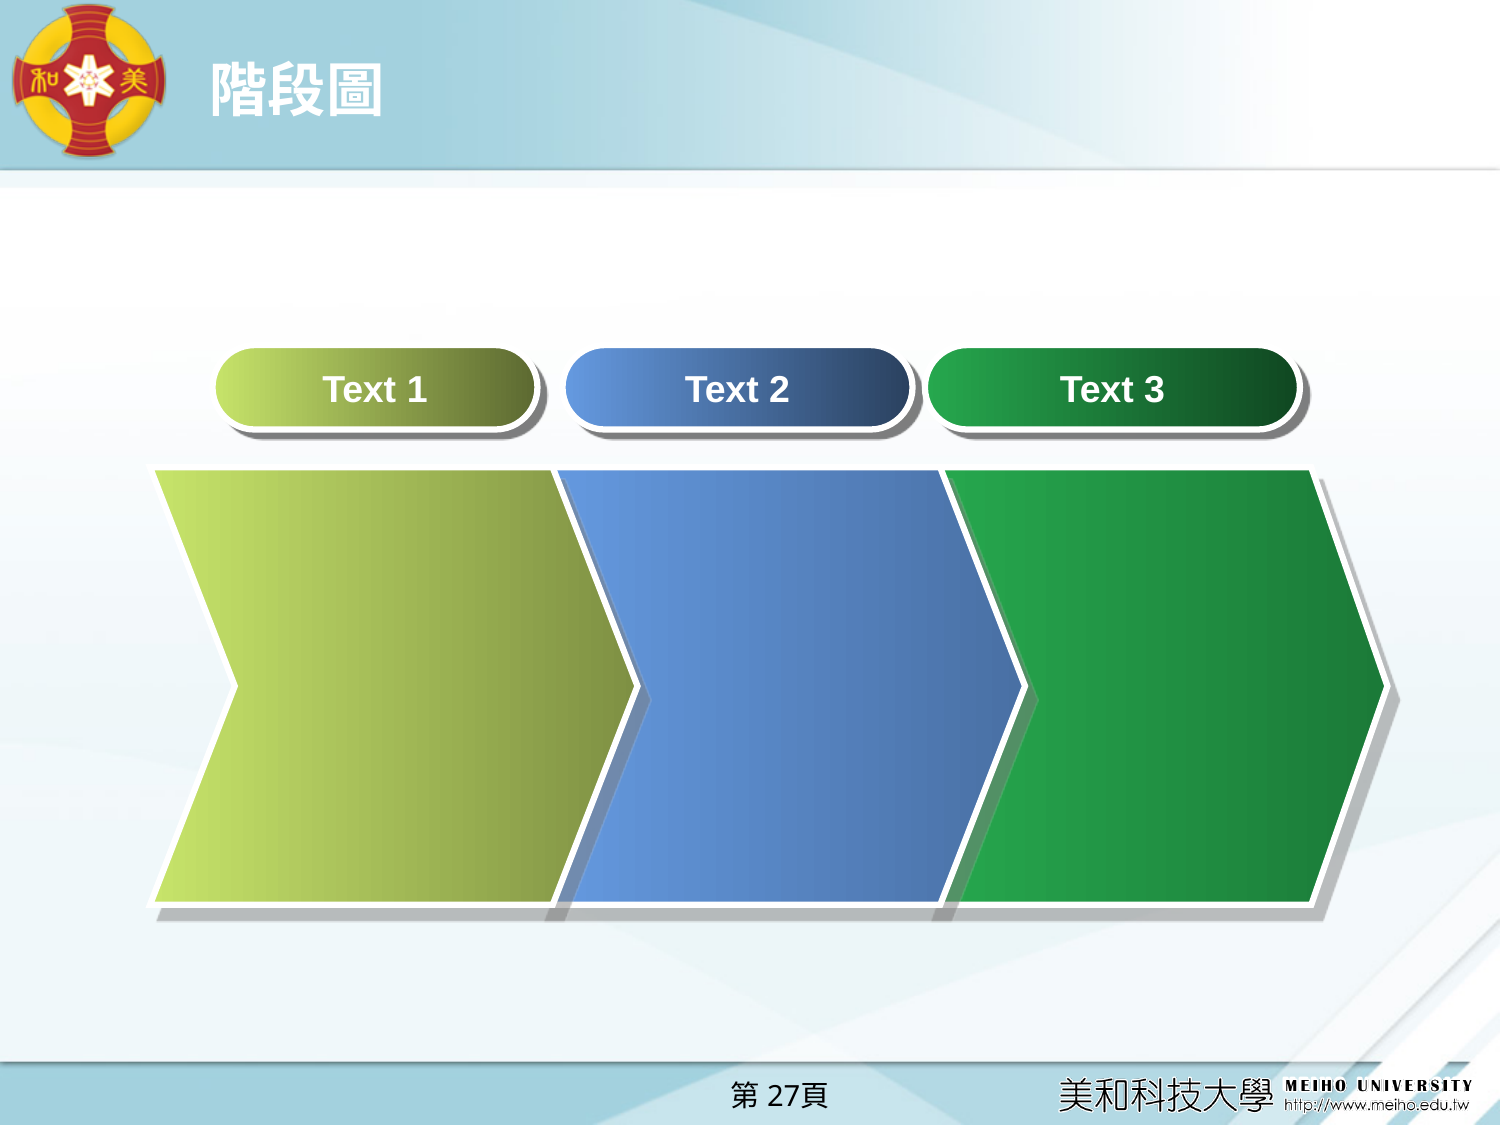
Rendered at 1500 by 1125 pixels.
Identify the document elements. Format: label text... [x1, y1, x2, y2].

text_box [553, 467, 1026, 905]
text_box Text 2 [562, 345, 913, 430]
text_box Text 1 [212, 345, 538, 430]
title 階段圖 [194, 18, 1235, 157]
picture [0, 0, 1500, 1125]
text_box [941, 467, 1388, 905]
text_box [150, 467, 638, 905]
text_box Text 3 [924, 345, 1300, 430]
